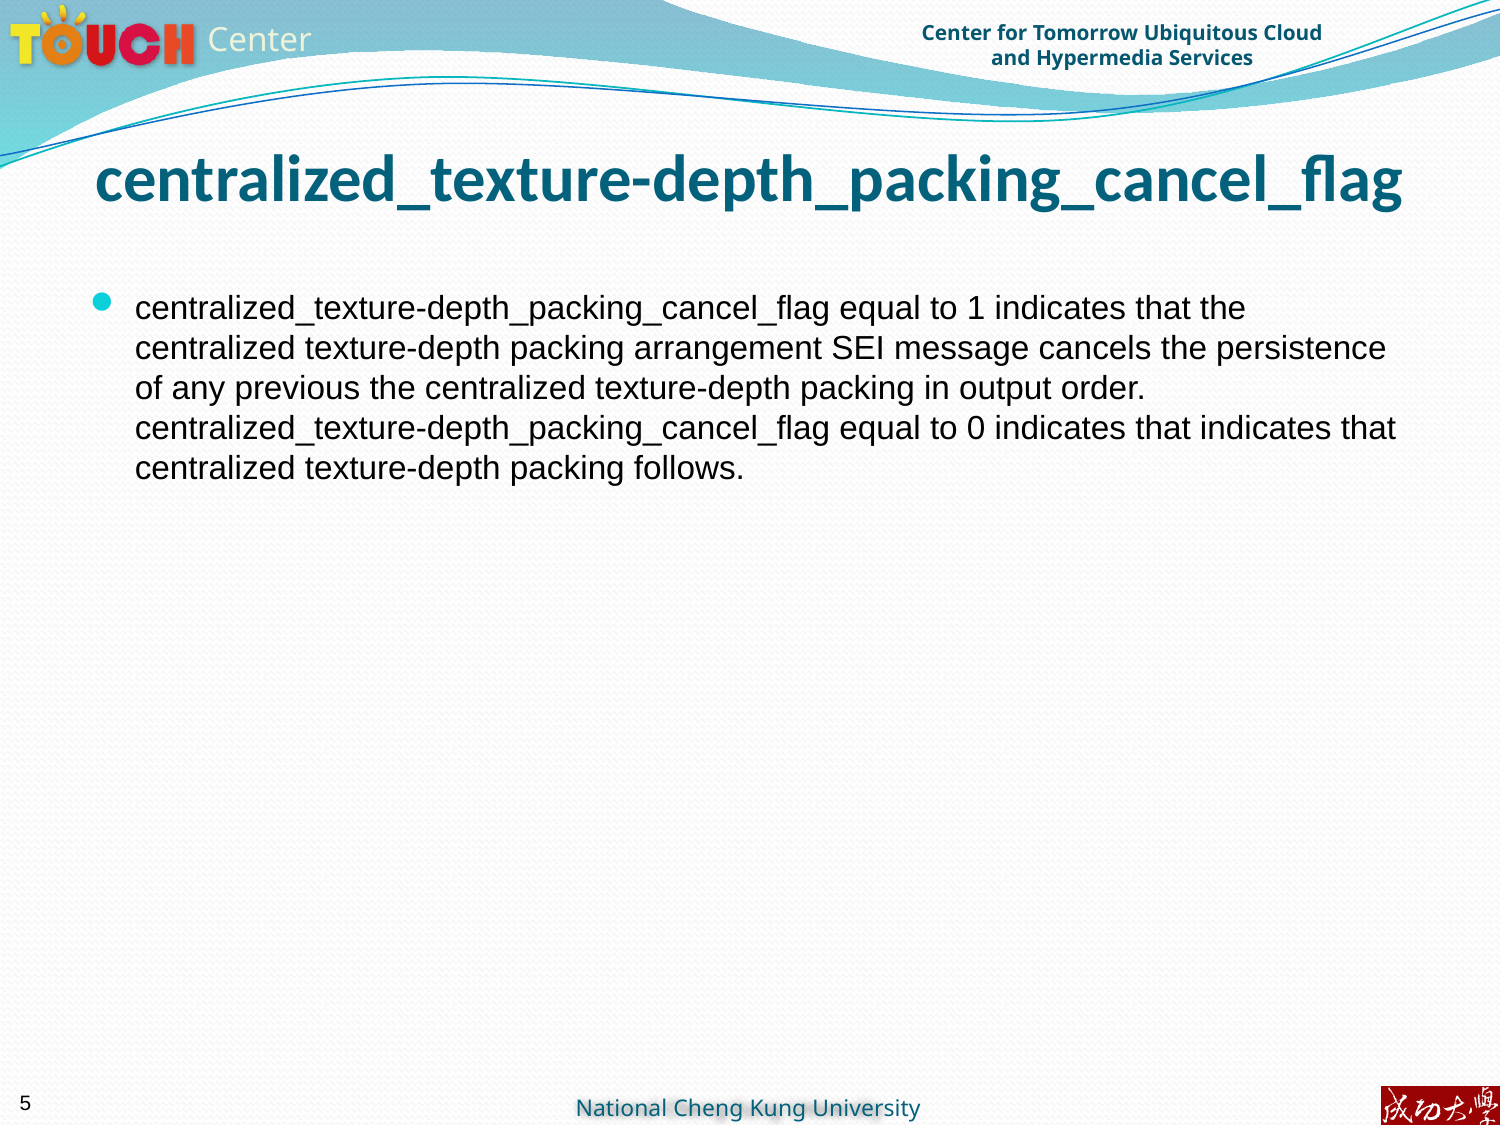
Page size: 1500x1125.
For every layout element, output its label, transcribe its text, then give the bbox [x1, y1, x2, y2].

picture [5, 0, 201, 73]
list centralized_texture-depth_packing_cancel_flag equal to 1 indicates that the centralized texture-depth packing arrangement SEI message cancels the persistence of any previous the centralized texture-depth packing in output order. centralized_texture-depth_packing_cancel_flag equal to 0 indicates that indicates that centralized texture-depth packing follows. [74, 278, 1426, 1074]
picture [1381, 1086, 1500, 1125]
title centralized_texture-depth_packing_cancel_flag [74, 126, 1426, 278]
